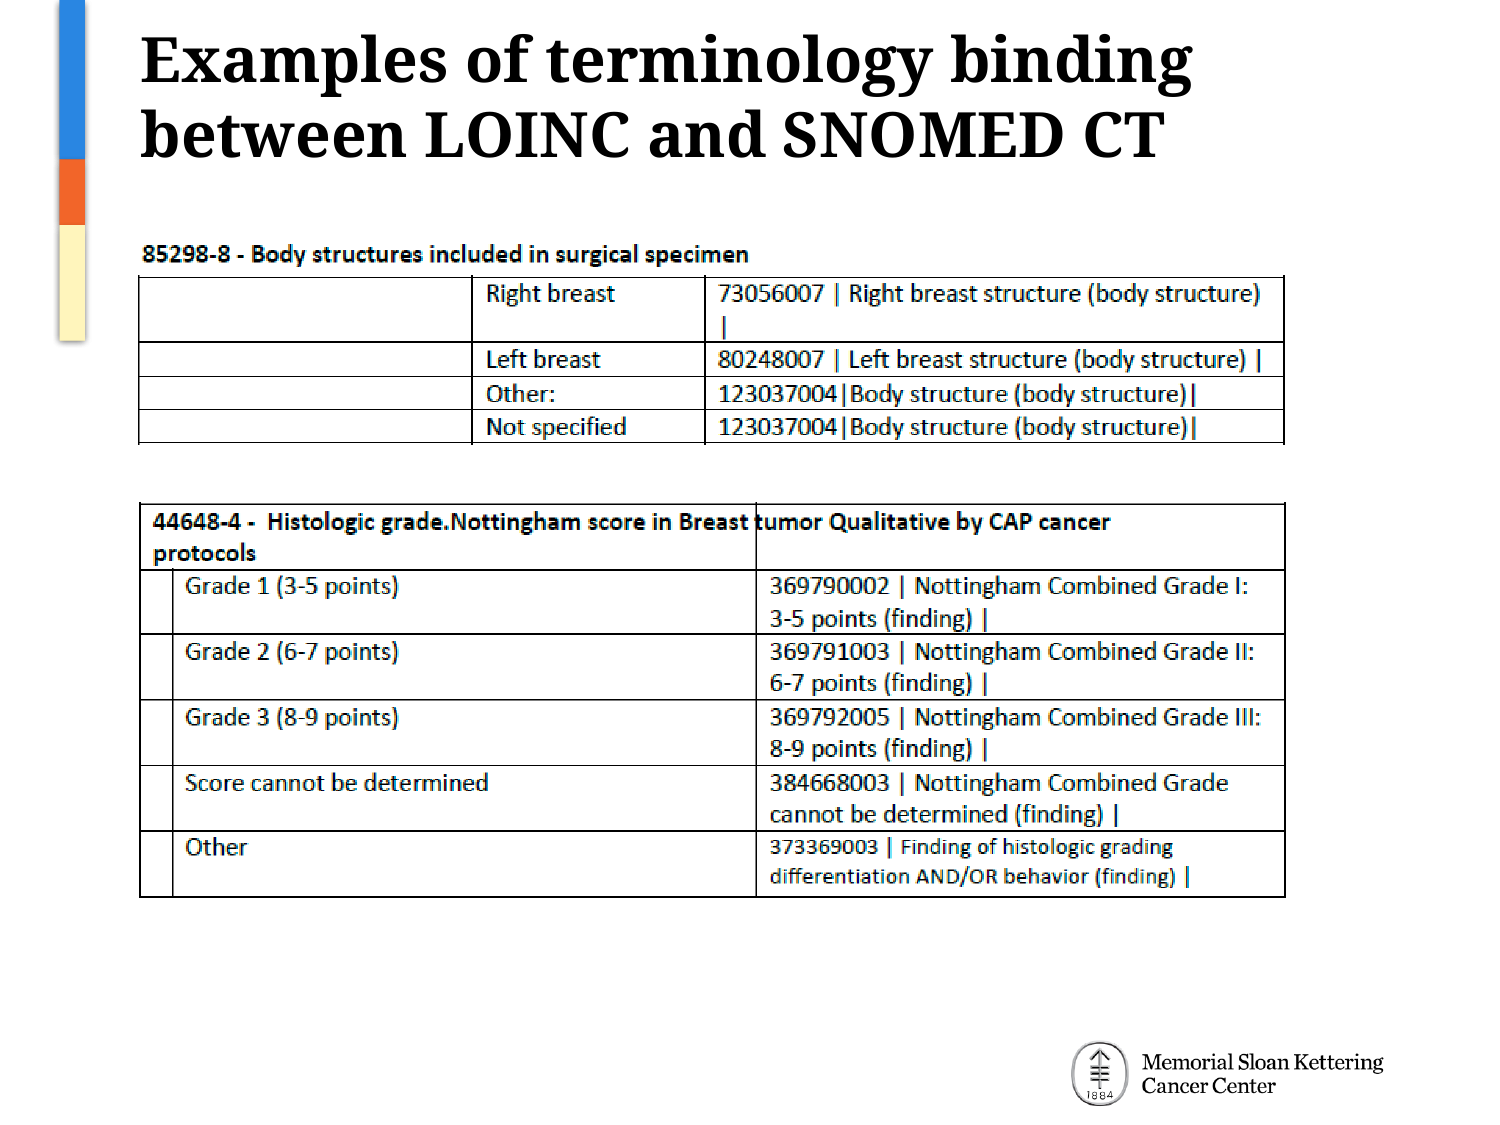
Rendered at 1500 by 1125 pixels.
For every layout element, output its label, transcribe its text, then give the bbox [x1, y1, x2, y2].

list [120, 481, 1316, 917]
title Examples of terminology binding between LOINC and SNOMED CT [125, 48, 1386, 178]
picture [125, 226, 1296, 464]
